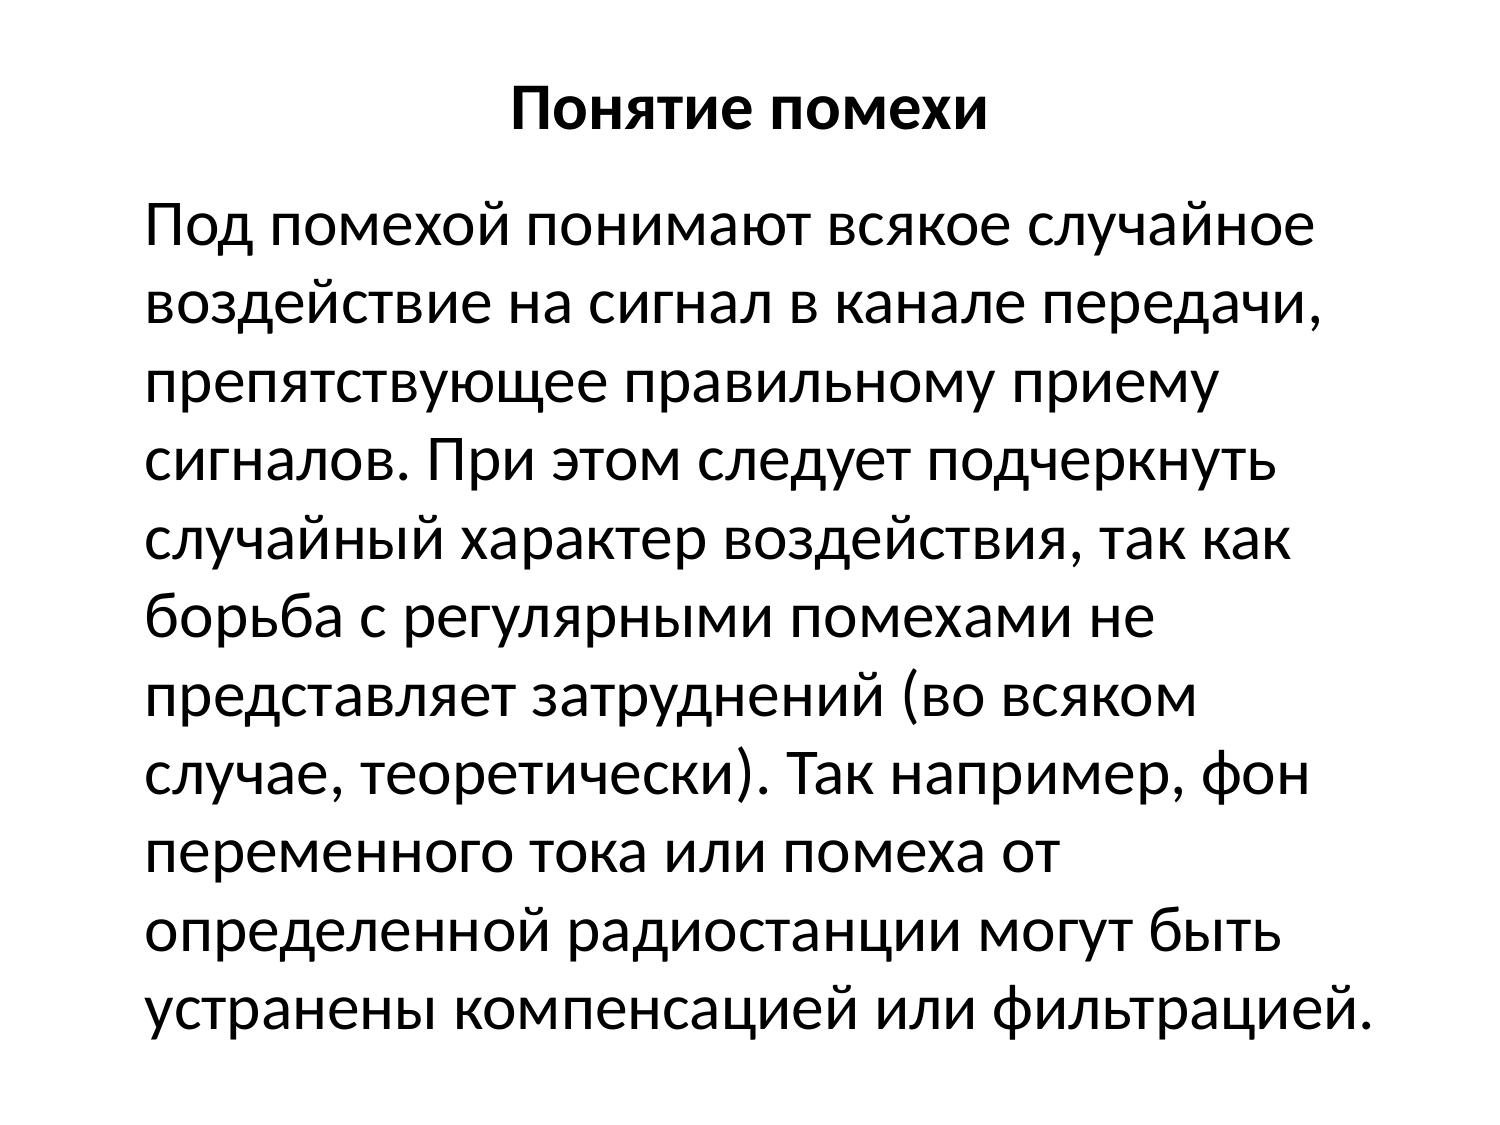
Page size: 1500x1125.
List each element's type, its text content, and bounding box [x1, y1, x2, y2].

list Под помехой понимают всякое случайное воздействие на сигнал в канале передачи, препятствующее правильному приему сигналов. При этом следует подчеркнуть случайный характер воздействия, так как борьба с регулярными помехами не представляет затруднений (во всяком случае, теоретически). Так например, фон переменного тока или помеха от определенной радиостанции могут быть устранены компенсацией или фильтрацией. [75, 172, 1425, 1059]
title Понятие помехи [75, 45, 1425, 161]
